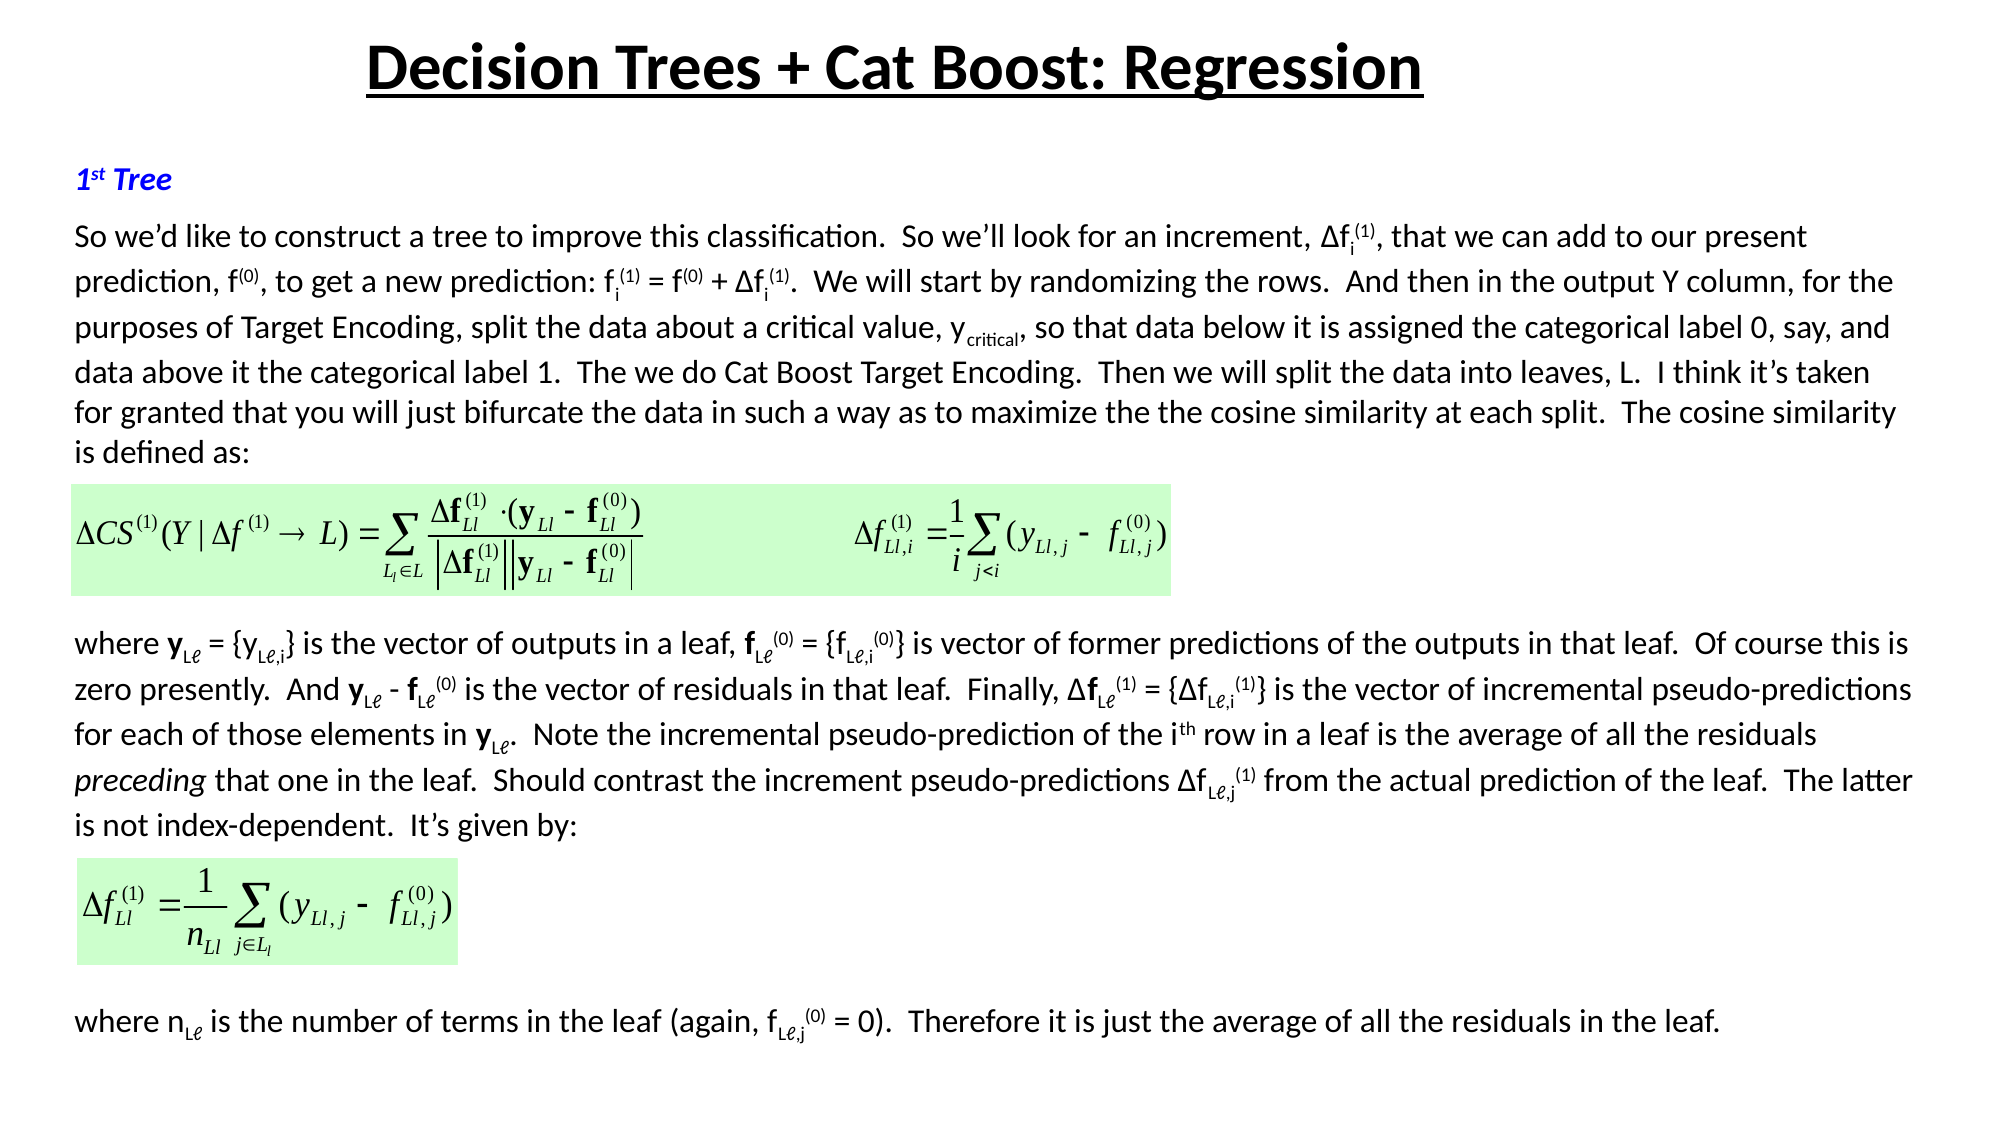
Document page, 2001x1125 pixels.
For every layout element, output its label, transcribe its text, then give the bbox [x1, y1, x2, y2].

text_box So we’d like to construct a tree to improve this classification. So we’ll look for an increment, Δfi(1), that we can add to our present prediction, f(0), to get a new prediction: fi(1) = f(0) + Δfi(1). We will start by randomizing the rows. And then in the output Y column, for the purposes of Target Encoding, split the data about a critical value, ycritical, so that data below it is assigned the categorical label 0, say, and data above it the categorical label 1. The we do Cat Boost Target Encoding. Then we will split the data into leaves, L. I think it’s taken for granted that you will just bifurcate the data in such a way as to maximize the the cosine similarity at each split. The cosine similarity is defined as: [59, 206, 1926, 478]
text_box Decision Trees + Cat Boost: Regression [351, 15, 1667, 111]
text_box 1st Tree [59, 150, 313, 205]
text_box where yLℓ = {yLℓ,i} is the vector of outputs in a leaf, fLℓ(0) = {fLℓ,i(0)} is vector of former predictions of the outputs in that leaf. Of course this is zero presently. And yLℓ - fLℓ(0) is the vector of residuals in that leaf. Finally, ΔfLℓ(1) = {ΔfLℓ,i(1)} is the vector of incremental pseudo-predictions for each of those elements in yLℓ. Note the incremental pseudo-prediction of the ith row in a leaf is the average of all the residuals preceding that one in the leaf. Should contrast the increment pseudo-predictions ΔfLℓ,j(1) from the actual prediction of the leaf. The latter is not index-dependent. It’s given by: [59, 614, 1946, 851]
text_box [70, 483, 1171, 597]
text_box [76, 858, 458, 965]
text_box where nLℓ is the number of terms in the leaf (again, fLℓ,j(0) = 0). Therefore it is just the average of all the residuals in the leaf. [59, 991, 1946, 1053]
